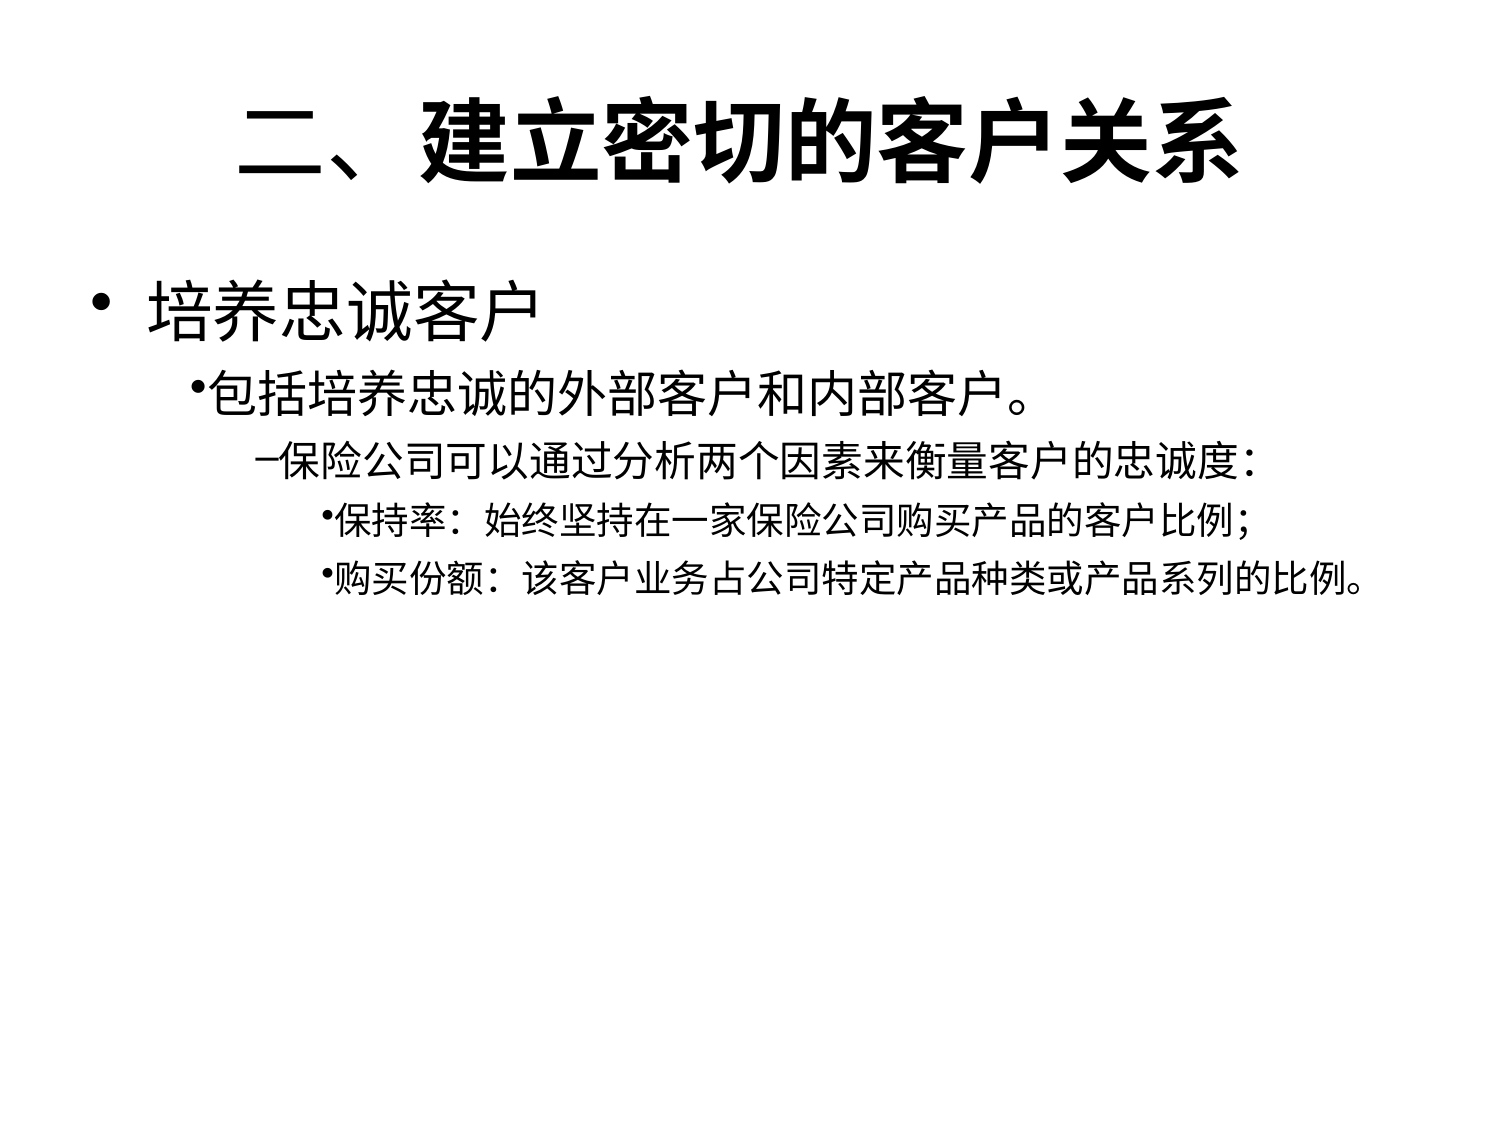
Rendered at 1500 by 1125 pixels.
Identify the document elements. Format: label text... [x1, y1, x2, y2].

list 培养忠诚客户 包括培养忠诚的外部客户和内部客户。 保险公司可以通过分析两个因素来衡量客户的忠诚度： 保持率：始终坚持在一家保险公司购买产品的客户比例； 购买份额：该客户业务占公司特定产品种类或产品系列的比例。 [75, 262, 1425, 1005]
title 二、建立密切的客户关系 [75, 45, 1425, 233]
